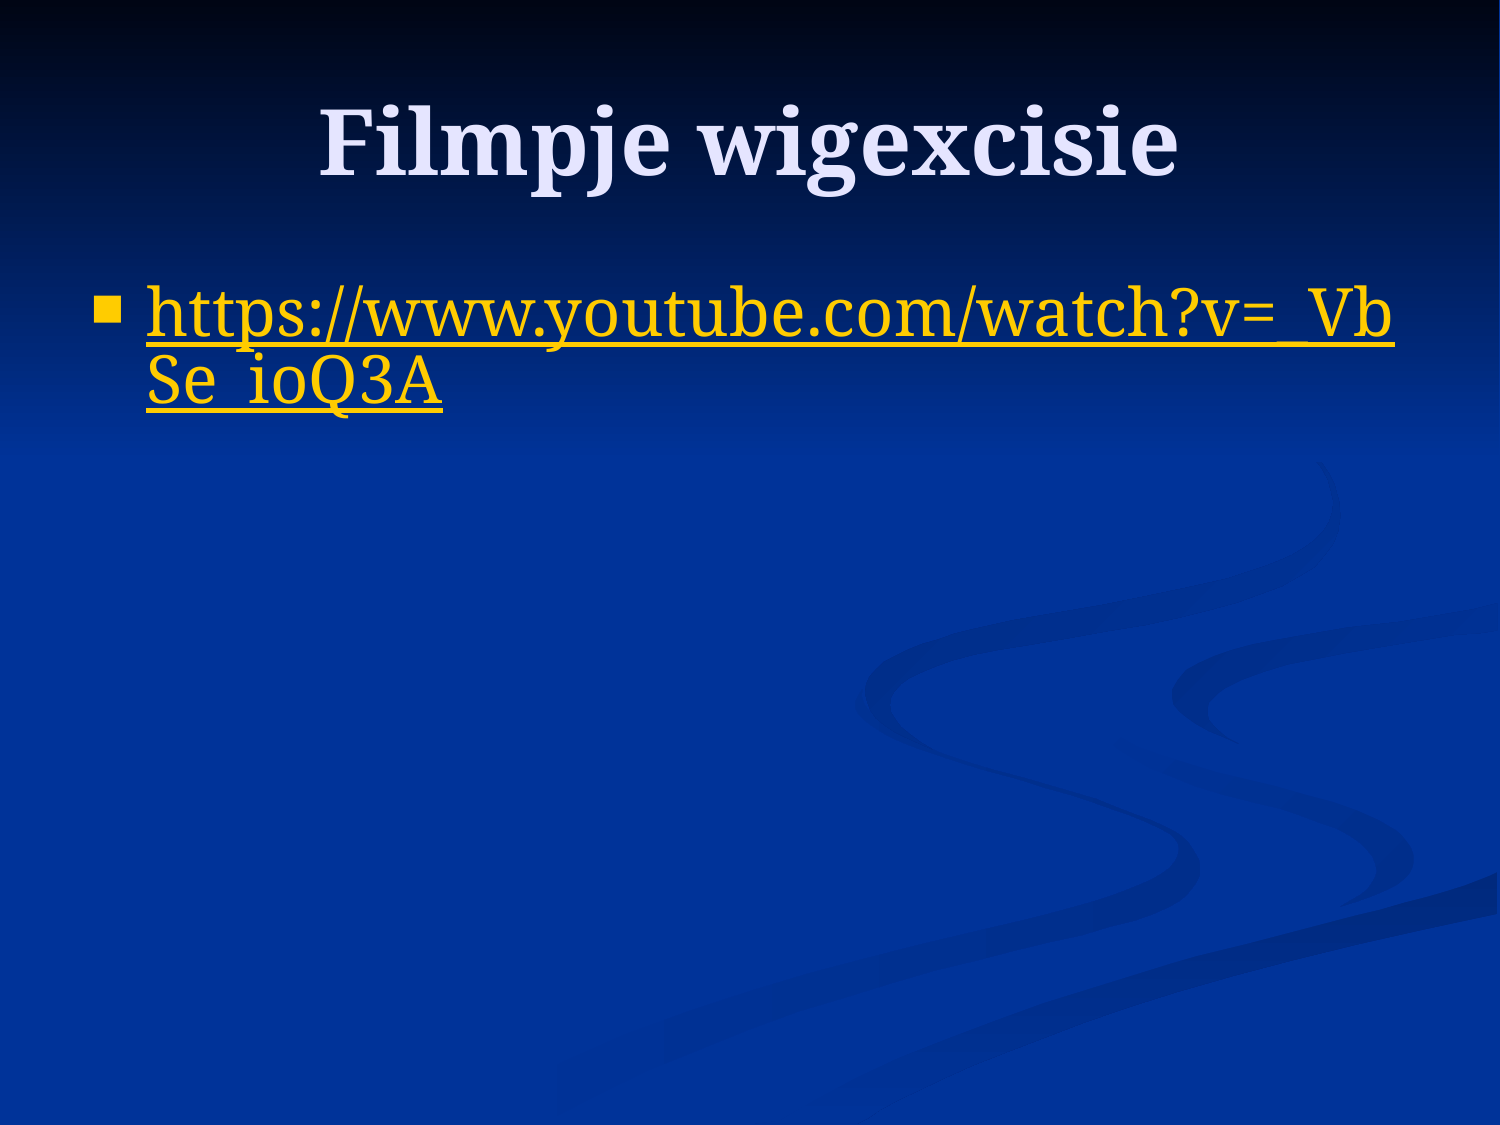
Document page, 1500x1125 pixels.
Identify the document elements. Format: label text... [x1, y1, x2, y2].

list https://www.youtube.com/watch?v=_VbSe_ioQ3A [74, 262, 1426, 1006]
title Filmpje wigexcisie [74, 44, 1426, 233]
